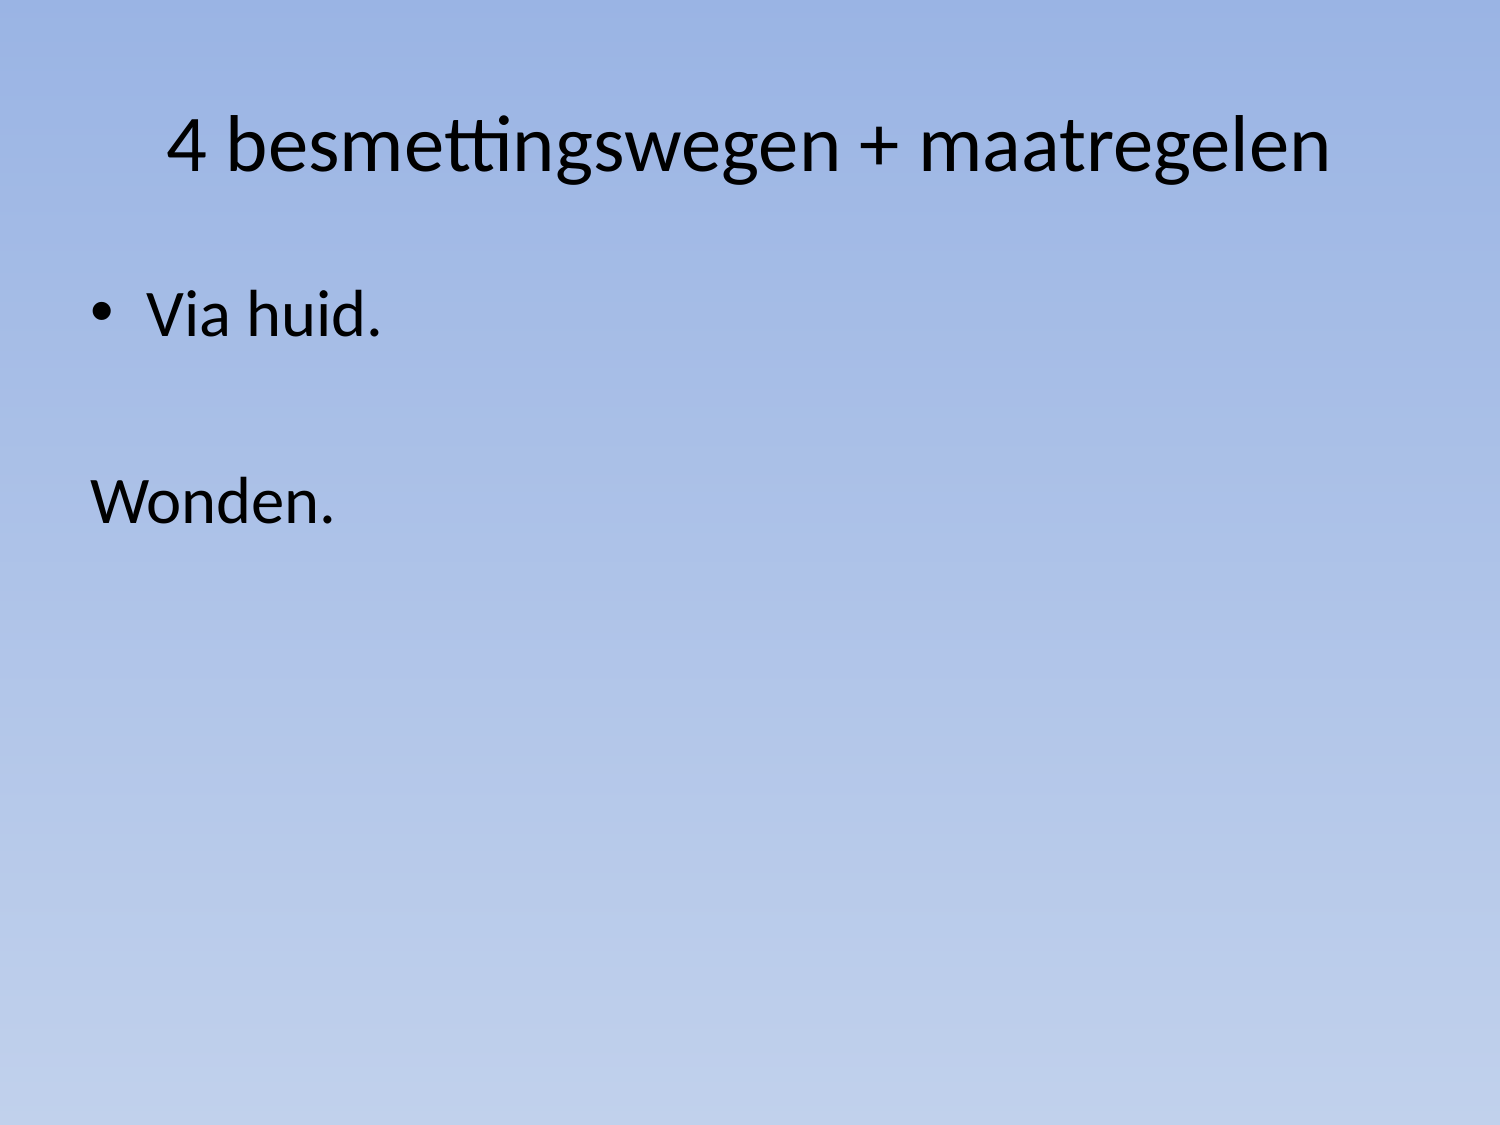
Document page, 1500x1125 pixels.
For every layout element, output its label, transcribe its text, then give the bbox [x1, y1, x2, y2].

title 4 besmettingswegen + maatregelen [75, 45, 1425, 233]
list Via huid. Wonden. [75, 262, 1425, 1005]
